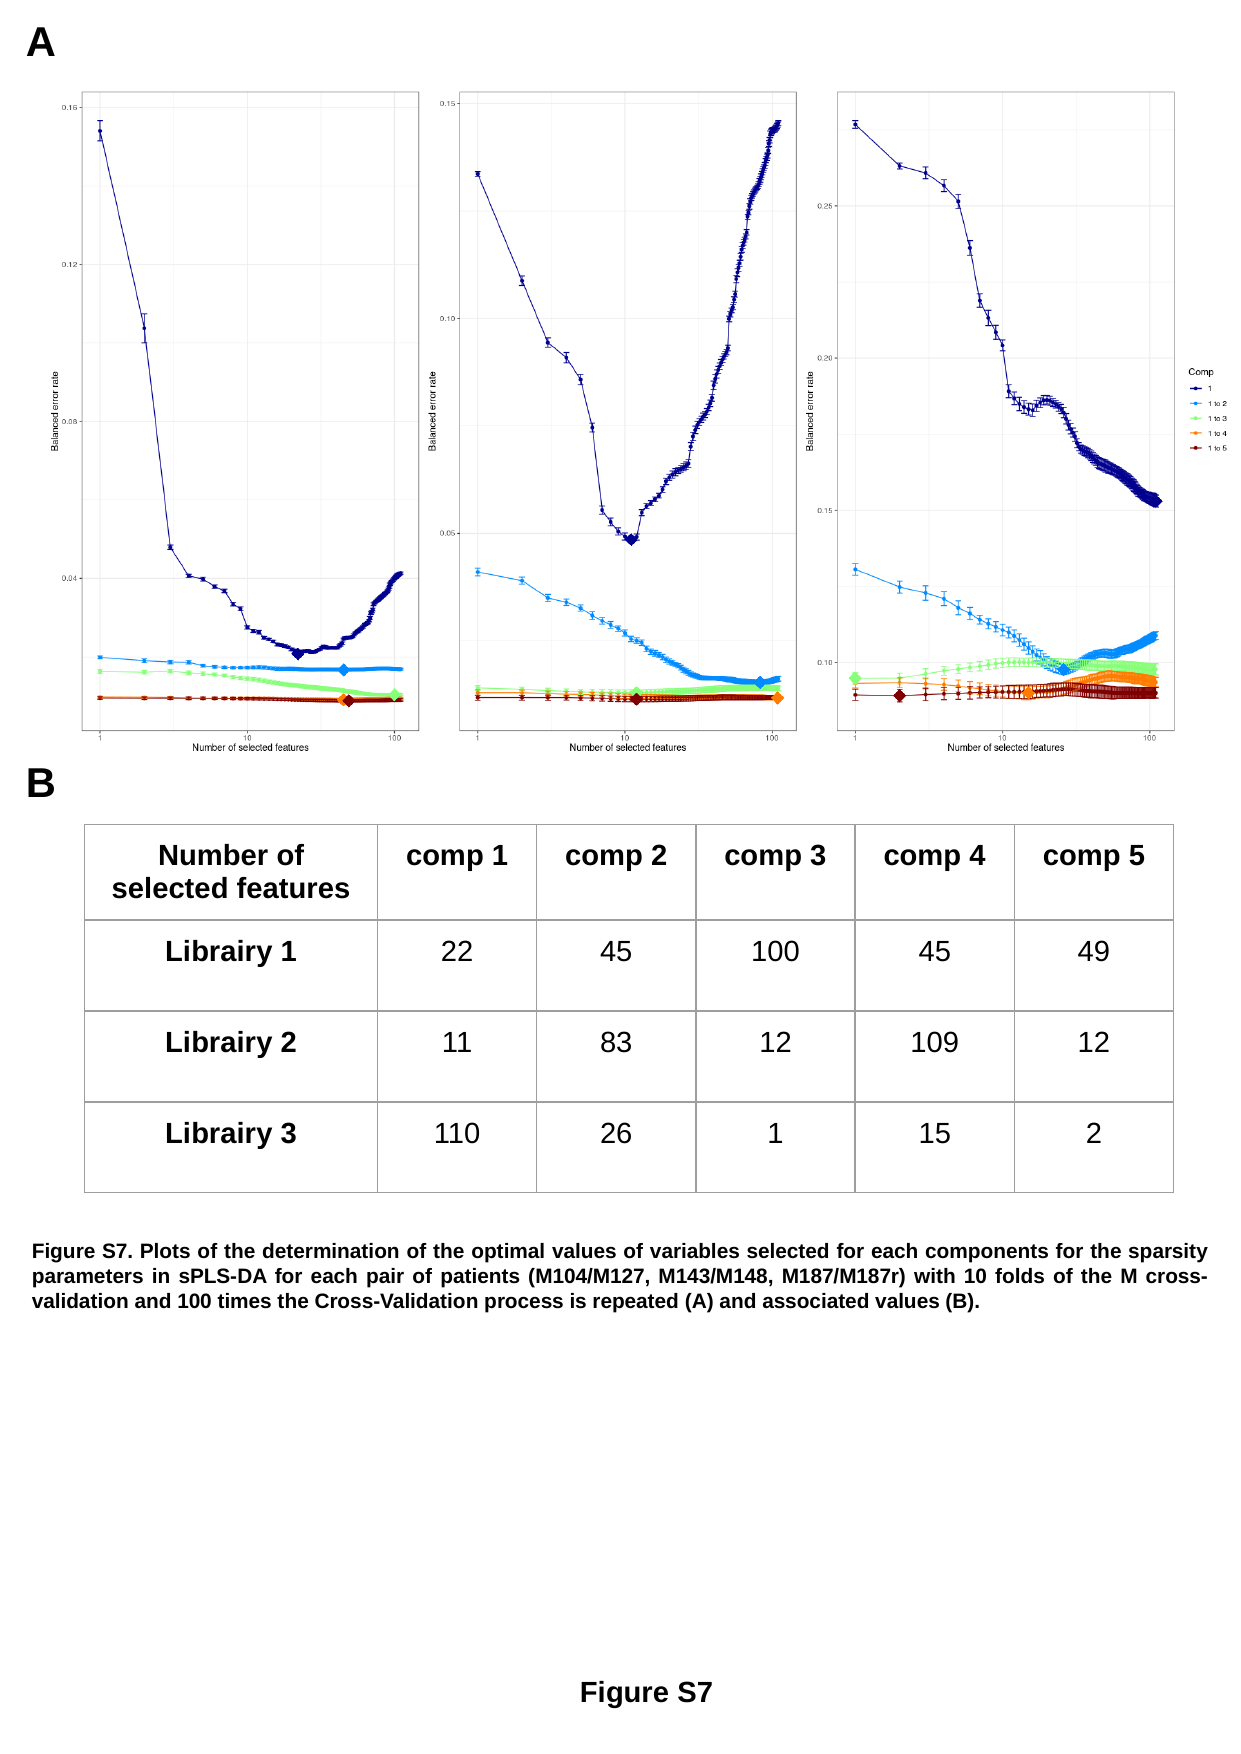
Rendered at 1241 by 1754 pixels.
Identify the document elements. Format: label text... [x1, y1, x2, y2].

table_header comp 5 [1015, 825, 1173, 919]
table_header comp 4 [856, 825, 1014, 919]
text_box A [0, 0, 99, 80]
text_box B [0, 741, 99, 822]
table_cell 109 [856, 1012, 1014, 1101]
table_cell 110 [378, 1103, 536, 1192]
table_cell 12 [1015, 1012, 1173, 1101]
table_cell Librairy 1 [85, 921, 377, 1010]
picture [41, 82, 1241, 762]
table_header comp 2 [537, 825, 695, 919]
table_cell 83 [537, 1012, 695, 1101]
table_cell 49 [1015, 921, 1173, 1010]
table_cell 22 [378, 921, 536, 1010]
table_cell 26 [537, 1103, 695, 1192]
table_header comp 1 [378, 825, 536, 919]
table_header comp 3 [697, 825, 854, 919]
table_cell 45 [856, 921, 1014, 1010]
table_header Number of selected features [85, 825, 377, 919]
table_cell 15 [856, 1103, 1014, 1192]
table_cell 100 [697, 921, 854, 1010]
text_box Figure S7. Plots of the determination of the optimal values of variables selected for each components for the sparsity parameters in sPLS-DA for each pair of patients (M104/M127, M143/M148, M187/M187r) with 10 folds of the M cross-validation and 100 times the Cross-Validation process is repeated (A) and associated values (B). [16, 1222, 1224, 1328]
table_cell 12 [697, 1012, 854, 1101]
table_cell Librairy 2 [85, 1012, 377, 1101]
table_cell 1 [697, 1103, 854, 1192]
table_cell 2 [1015, 1103, 1173, 1192]
table_cell Librairy 3 [85, 1103, 377, 1192]
table_cell 45 [537, 921, 695, 1010]
text_box Figure S7 [565, 1658, 734, 1724]
table_cell 11 [378, 1012, 536, 1101]
